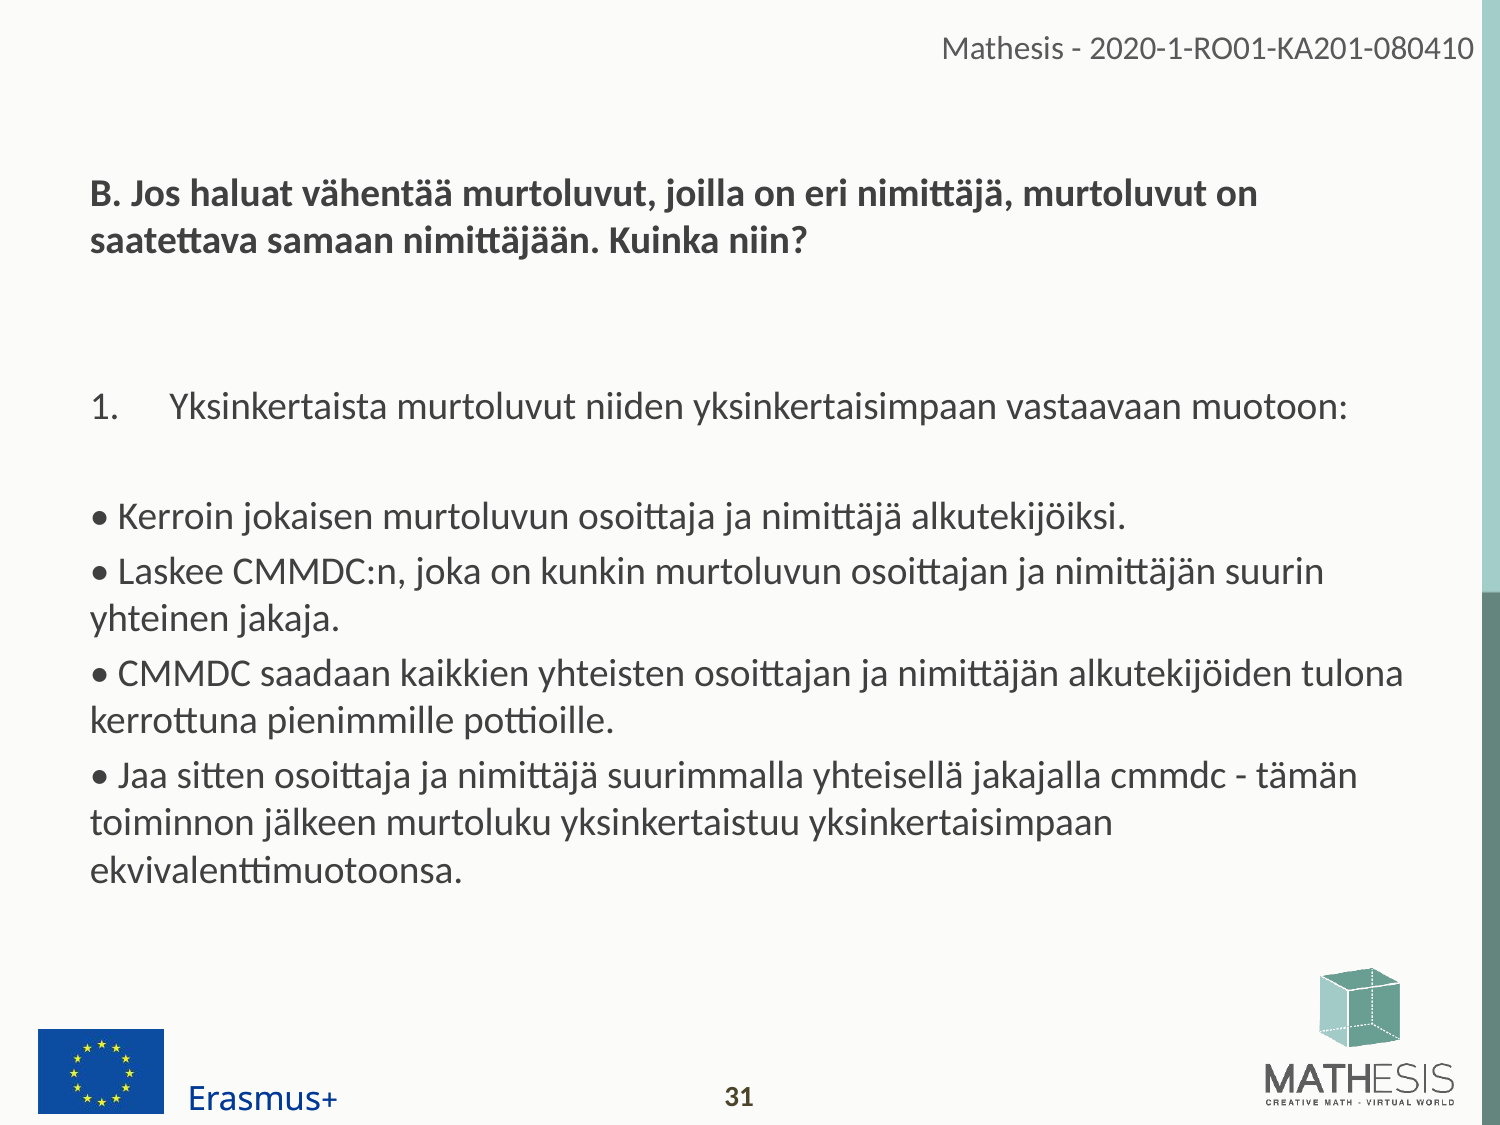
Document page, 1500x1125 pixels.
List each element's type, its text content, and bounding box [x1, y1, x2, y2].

list B. Jos haluat vähentää murtoluvut, joilla on eri nimittäjä, murtoluvut on saatettava samaan nimittäjään. Kuinka niin? Yksinkertaista murtoluvut niiden yksinkertaisimpaan vastaavaan muotoon: • Kerroin jokaisen murtoluvun osoittaja ja nimittäjä alkutekijöiksi. • Laskee CMMDC:n, joka on kunkin murtoluvun osoittajan ja nimittäjän suurin yhteinen jakaja. • CMMDC saadaan kaikkien yhteisten osoittajan ja nimittäjän alkutekijöiden tulona kerrottuna pienimmille pottioille. • Jaa sitten osoittaja ja nimittäjä suurimmalla yhteisellä jakajalla cmmdc - tämän toiminnon jälkeen murtoluku yksinkertaistuu yksinkertaisimpaan ekvivalenttimuotoonsa. [75, 160, 1425, 903]
picture [38, 1029, 164, 1114]
